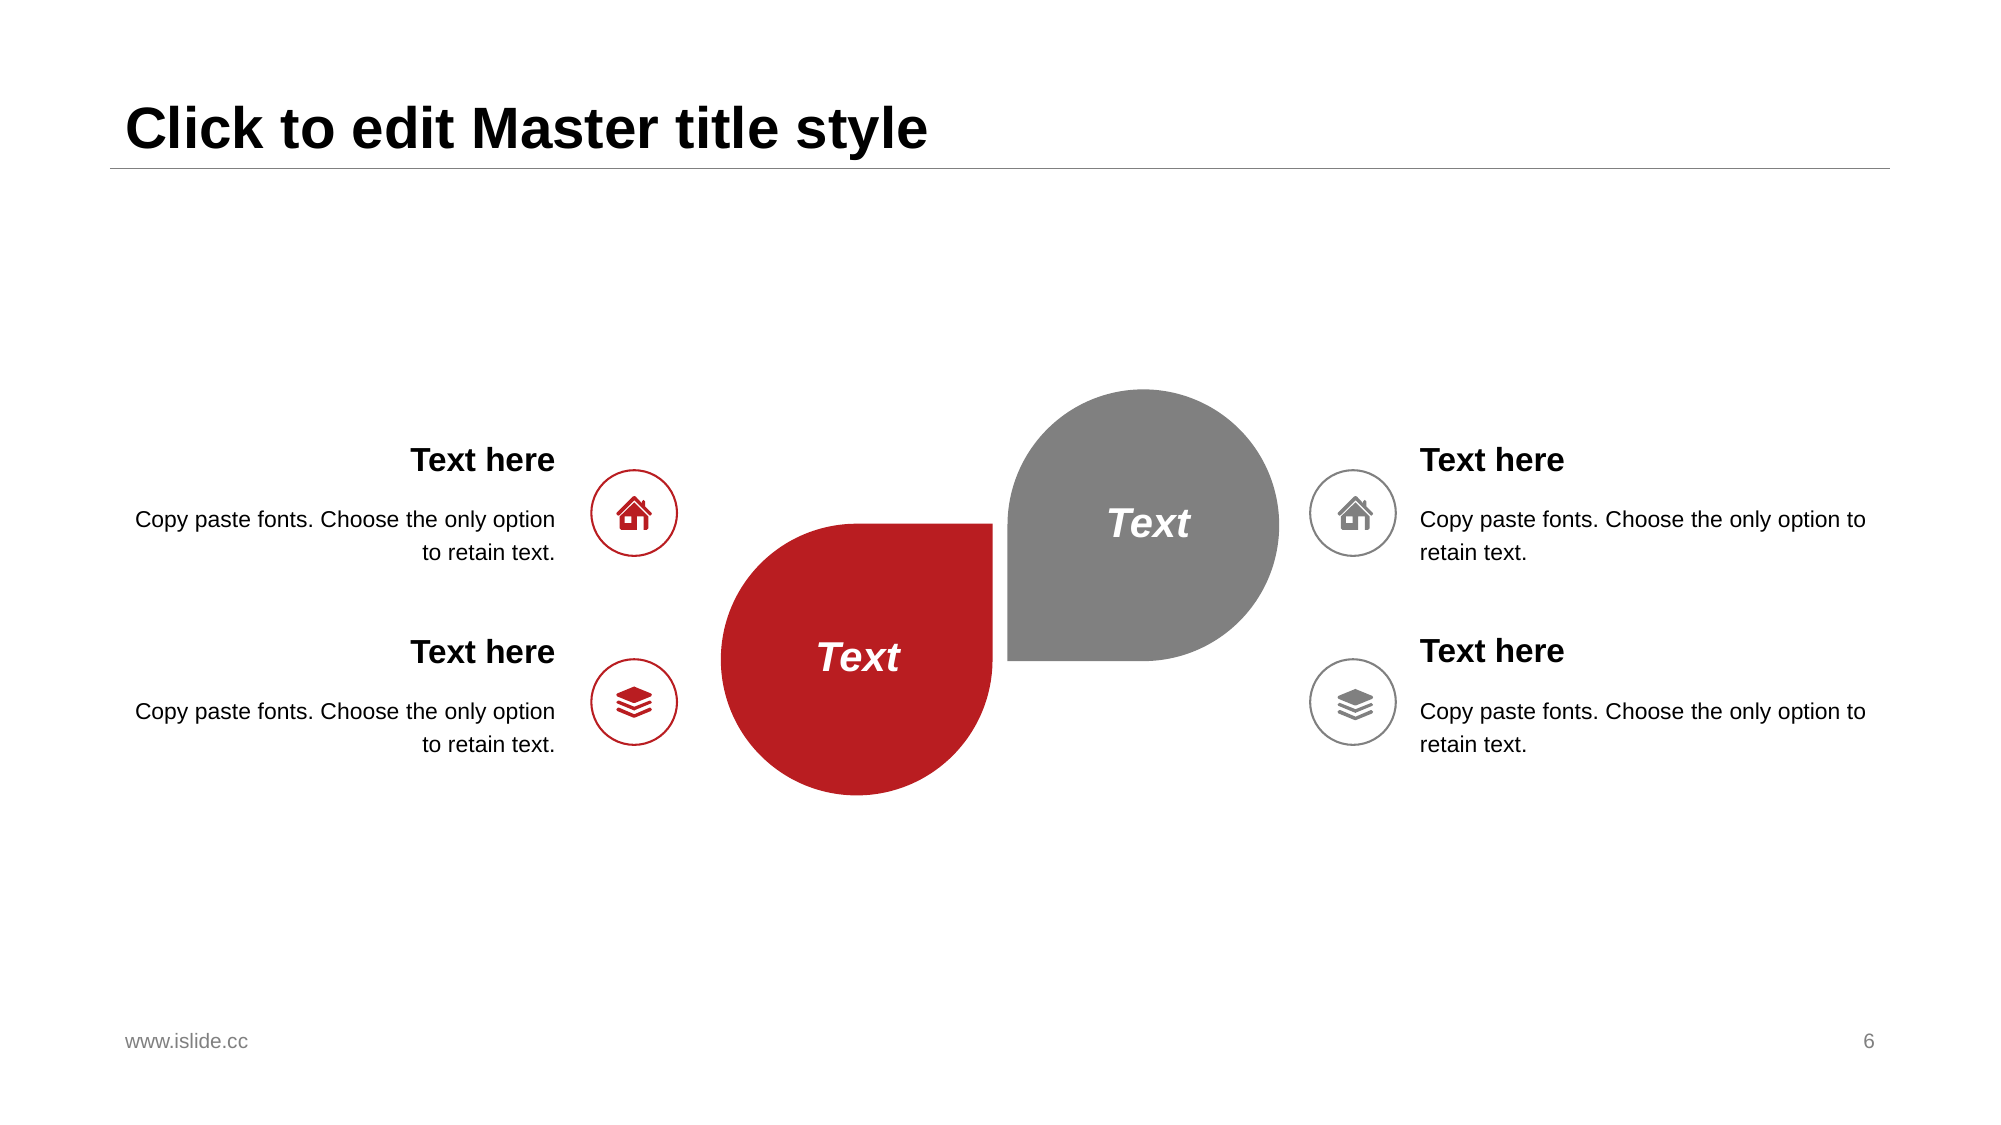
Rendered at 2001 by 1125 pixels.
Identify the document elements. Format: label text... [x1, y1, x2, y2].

footer www.islide.cc [109, 1023, 790, 1058]
slide_number 6 [1412, 1023, 1890, 1058]
title Click to edit Master title style [109, 0, 1890, 169]
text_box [109, 389, 1888, 796]
